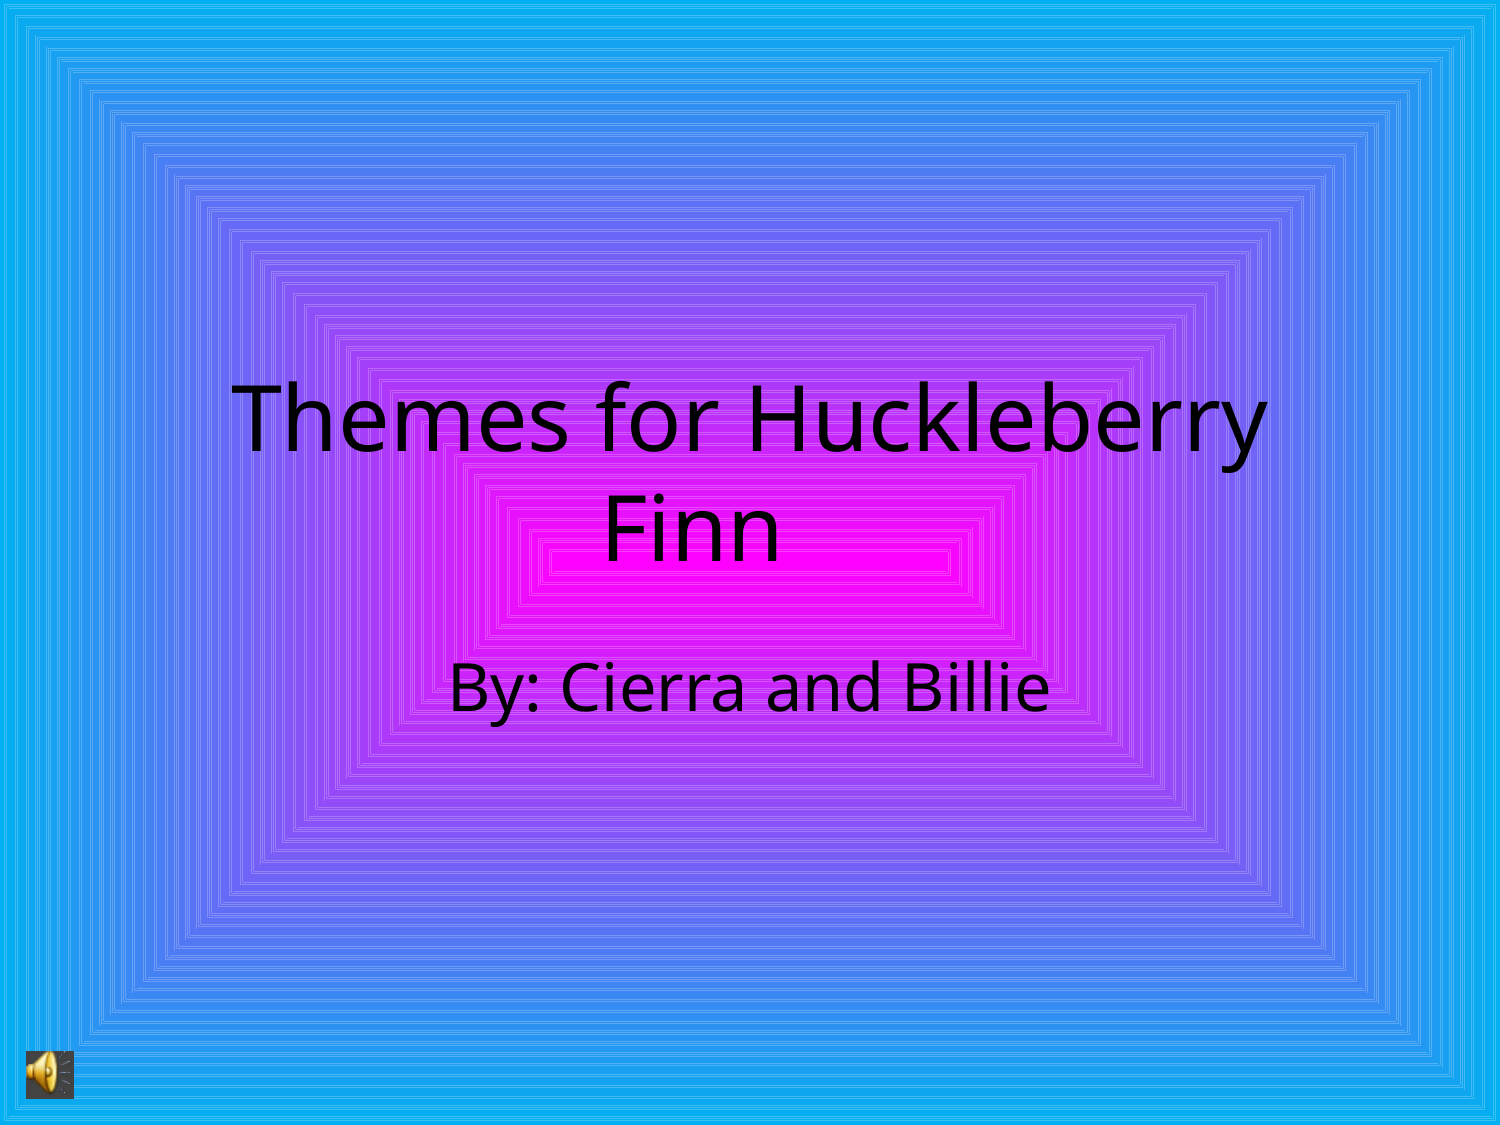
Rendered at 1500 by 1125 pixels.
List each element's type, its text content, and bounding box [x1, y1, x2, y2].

title Themes for Huckleberry Finn [112, 349, 1388, 591]
subtitle By: Cierra and Billie [225, 637, 1275, 925]
picture [27, 1049, 76, 1098]
